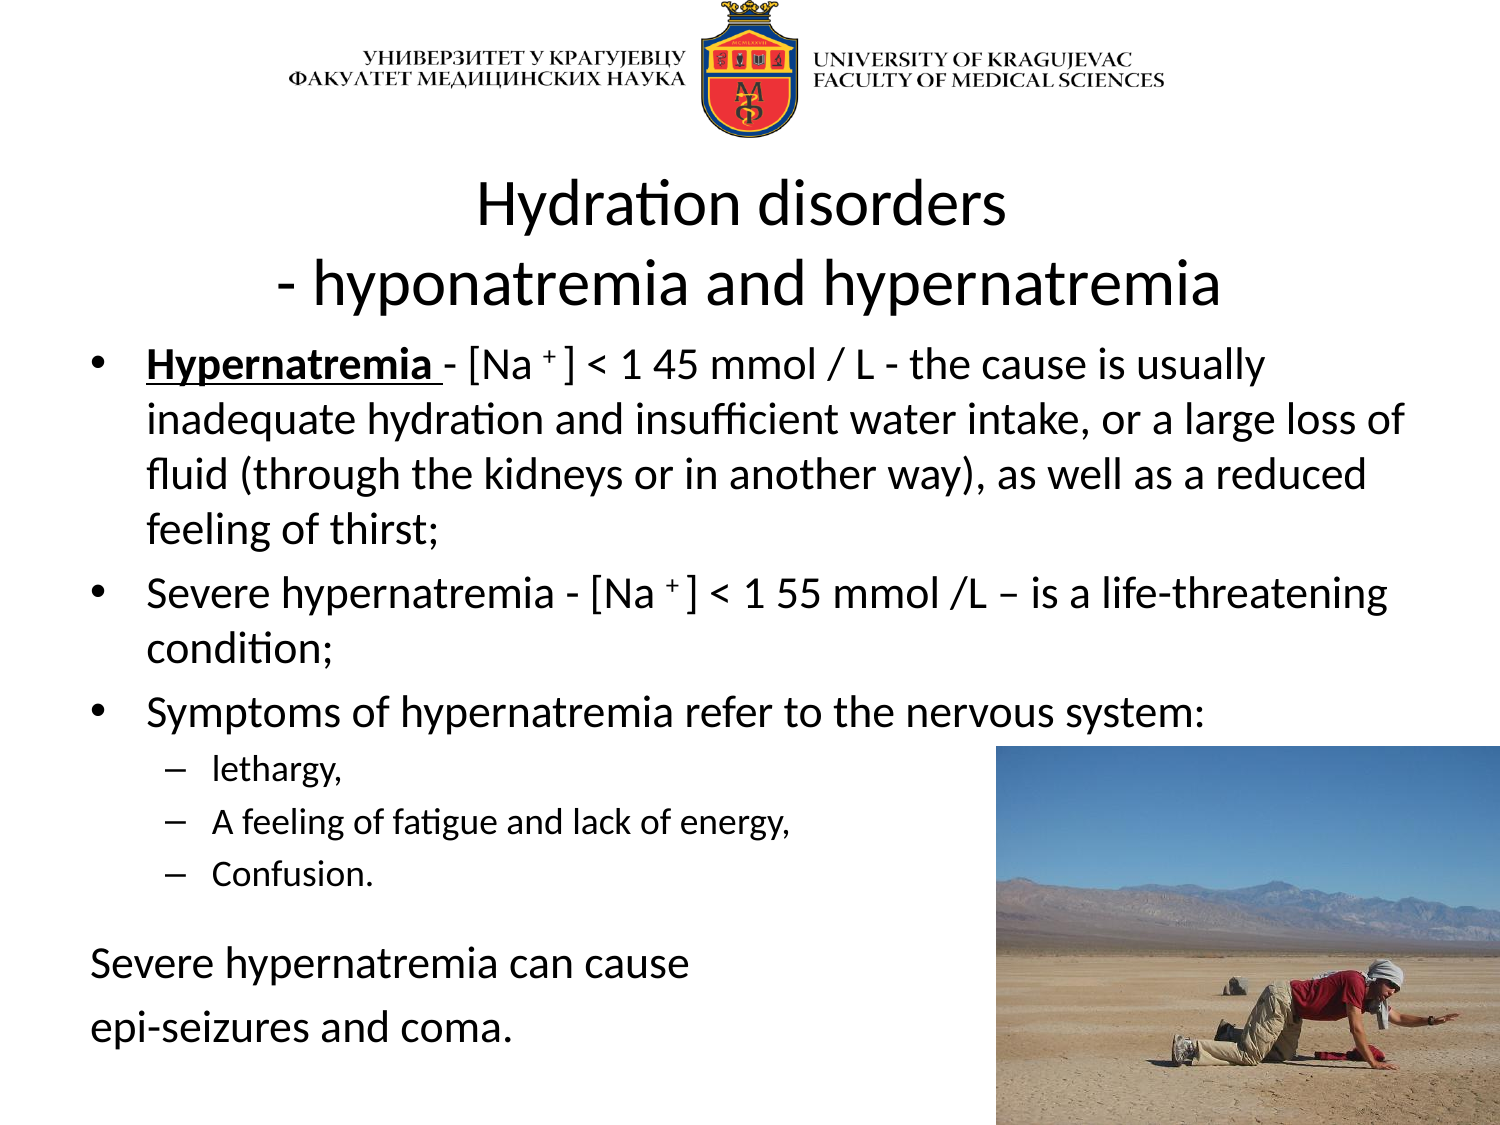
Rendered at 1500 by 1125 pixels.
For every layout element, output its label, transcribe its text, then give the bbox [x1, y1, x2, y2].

picture [289, 0, 1164, 138]
list Hypernatremia - [Na + ] < 1 45 mmol / L - the cause is usually inadequate hydration and insufficient water intake, or a large loss of fluid (through the kidneys or in another way), as well as a reduced feeling of thirst; Severe hypernatremia - [Na + ] < 1 55 mmol /L – is a life-threatening condition; Symptoms of hypernatremia refer to the nervous system: lethargy, A feeling of fatigue and lack of energy, Confusion. Severe hypernatremia can cause epi-seizures and coma. [74, 326, 1426, 1107]
picture [995, 746, 1500, 1125]
title Hydration disorders - hyponatremia and hypernatremia [74, 162, 1426, 315]
